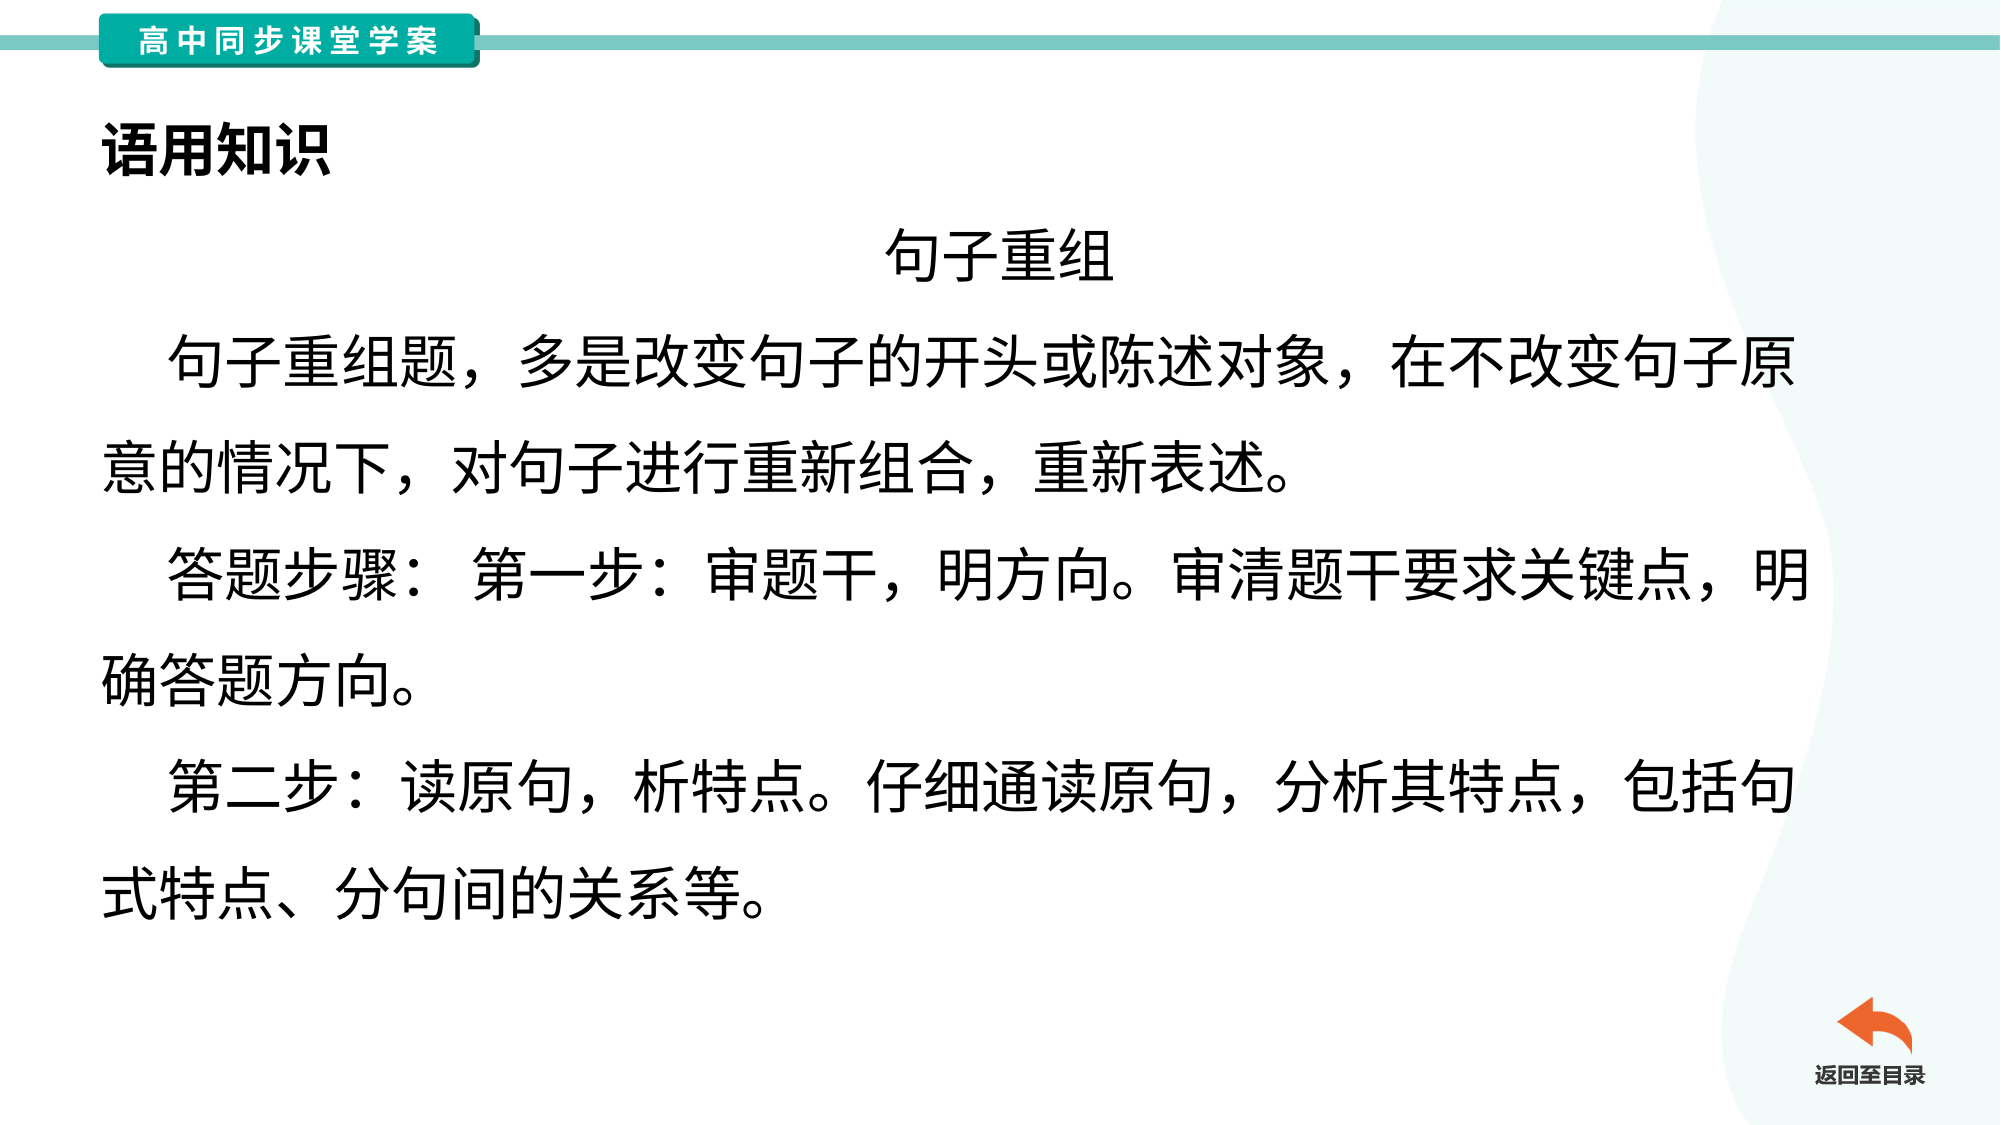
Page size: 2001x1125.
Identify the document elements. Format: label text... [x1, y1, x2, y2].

picture [0, 0, 2000, 1125]
text_box 语用知识 句子重组 句子重组题，多是改变句子的开头或陈述对象，在不改变句子原 意的情况下，对句子进行重新组合，重新表述。 答题步骤： 第一步：审题干，明方向。审清题干要求关键点，明 确答题方向。 第二步：读原句，析特点。仔细通读原句，分析其特点，包括句 式特点、分句间的关系等。 [100, 76, 1899, 927]
